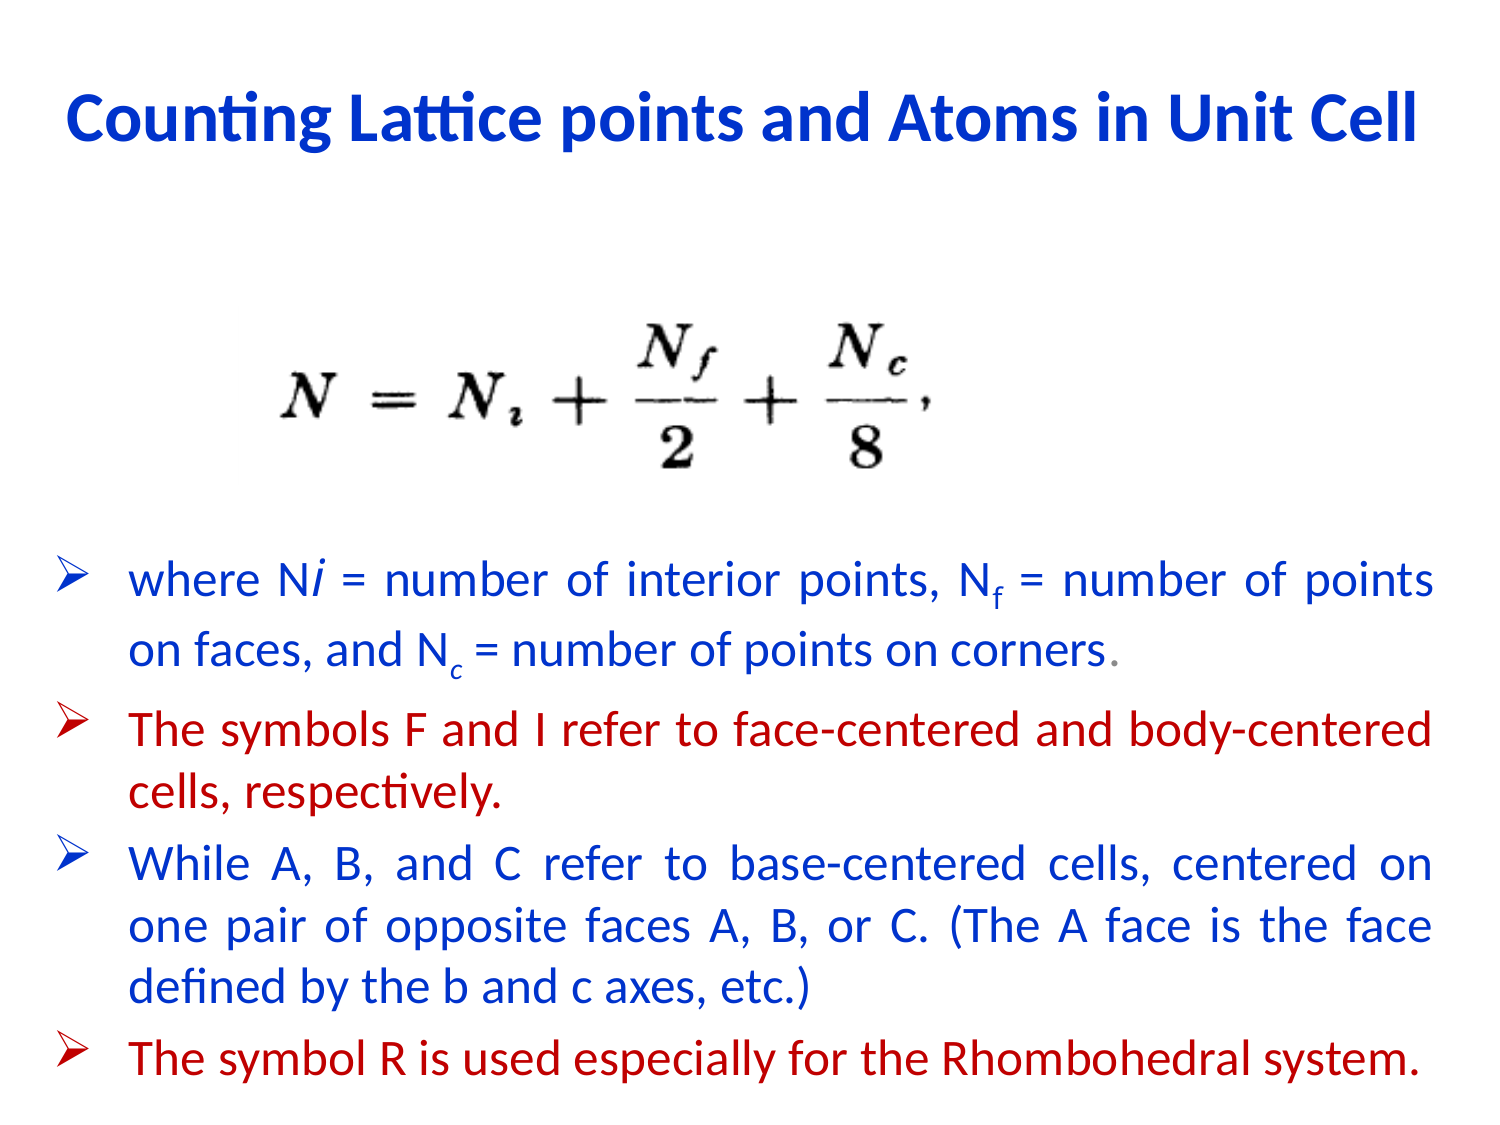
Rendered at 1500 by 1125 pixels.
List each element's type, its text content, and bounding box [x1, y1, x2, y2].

subtitle where Ni = number of interior points, Nf = number of points on faces, and Nc = number of points on corners. The symbols F and I refer to face-centered and body-centered cells, respectively. While A, B, and C refer to base-centered cells, centered on one pair of opposite faces A, B, or C. (The A face is the face defined by the b and c axes, etc.) The symbol R is used especially for the Rhombohedral system. [37, 249, 1450, 1125]
picture [237, 306, 938, 485]
title Counting Lattice points and Atoms in Unit Cell [37, 37, 1450, 188]
